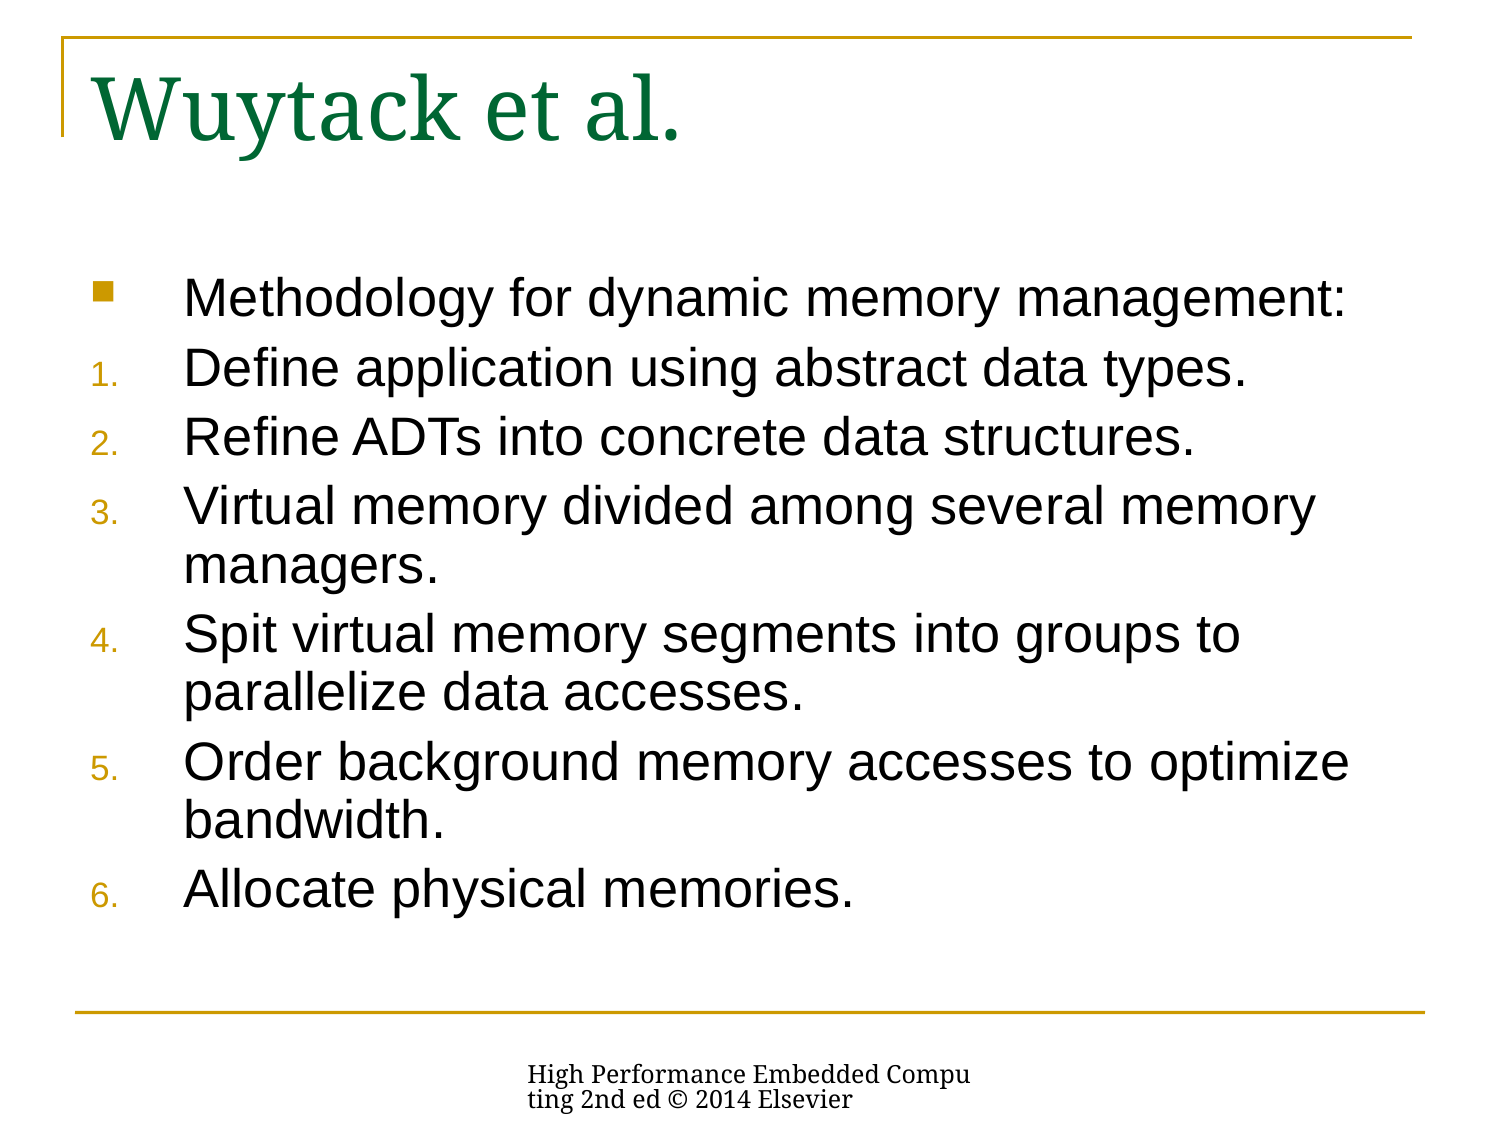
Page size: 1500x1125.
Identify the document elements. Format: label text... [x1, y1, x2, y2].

list Methodology for dynamic memory management: Define application using abstract data types. Refine ADTs into concrete data structures. Virtual memory divided among several memory managers. Spit virtual memory segments into groups to parallelize data accesses. Order background memory accesses to optimize bandwidth. Allocate physical memories. [75, 262, 1425, 1006]
footer High Performance Embedded Computing 2nd ed © 2014 Elsevier [512, 1025, 988, 1100]
title Wuytack et al. [75, 45, 1425, 233]
